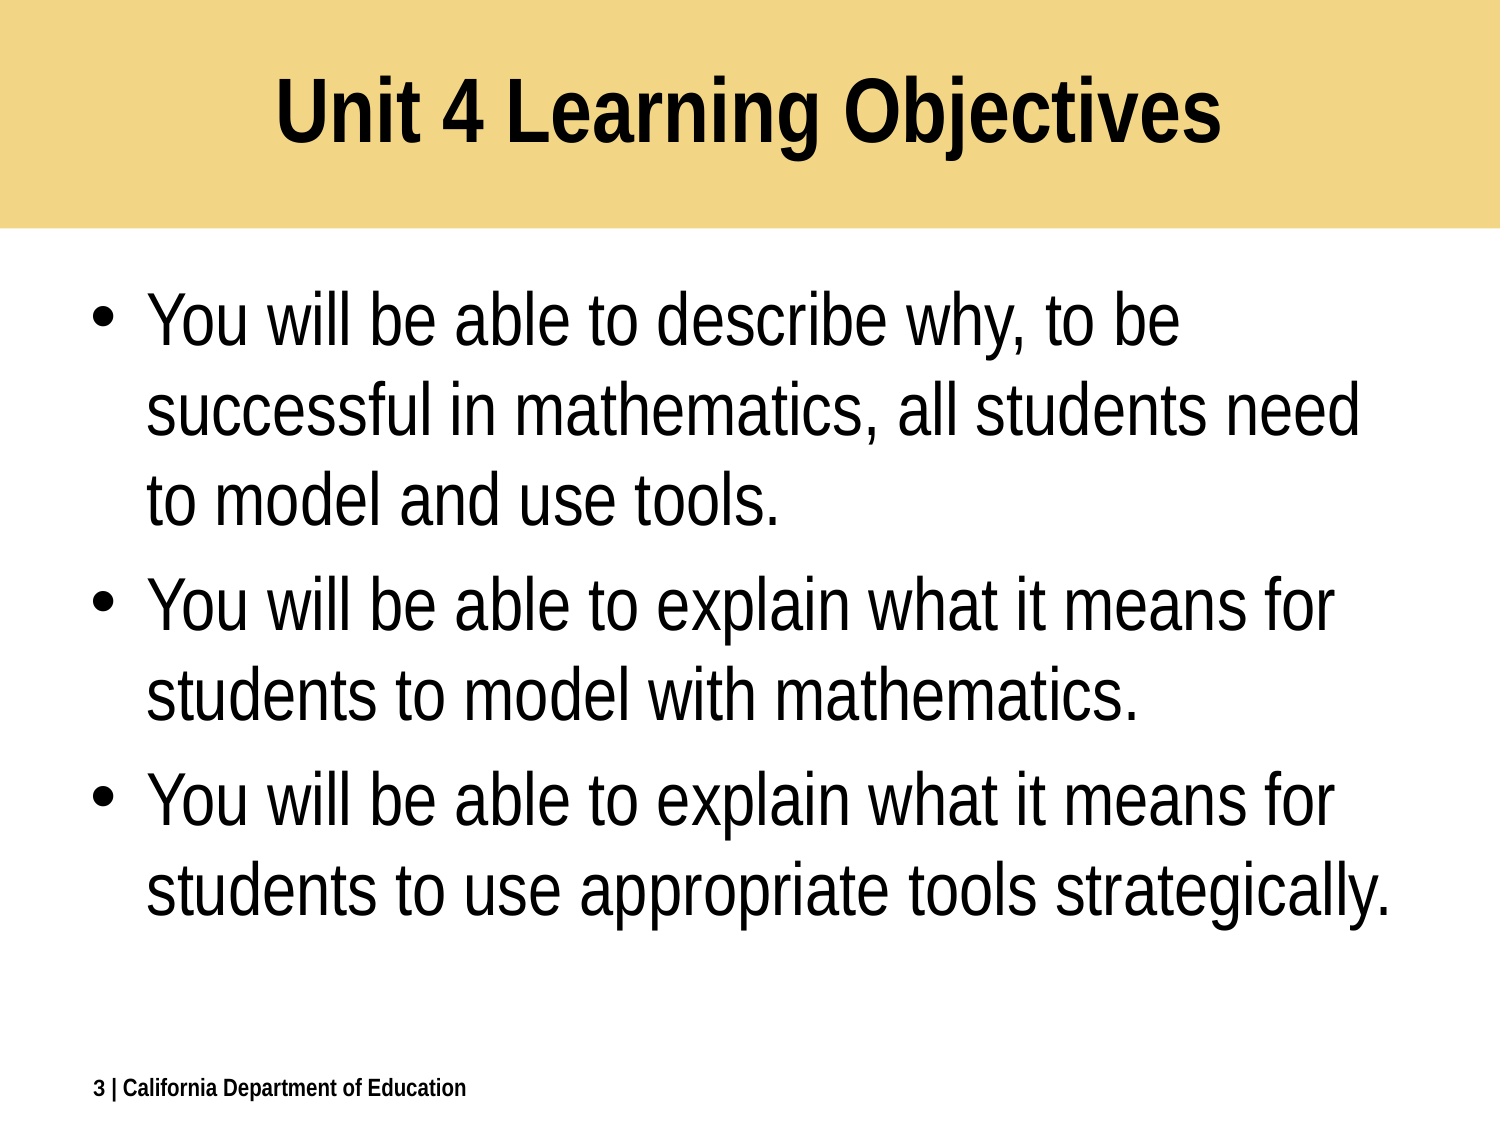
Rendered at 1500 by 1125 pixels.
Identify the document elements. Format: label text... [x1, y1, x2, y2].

slide_number 3 [55, 1064, 121, 1124]
title Unit 4 Learning Objectives [75, 11, 1425, 200]
list You will be able to describe why, to be successful in mathematics, all students need to model and use tools. You will be able to explain what it means for students to model with mathematics. You will be able to explain what it means for students to use appropriate tools strategically. [75, 262, 1425, 1054]
footer | California Department of Education [121, 1064, 699, 1124]
